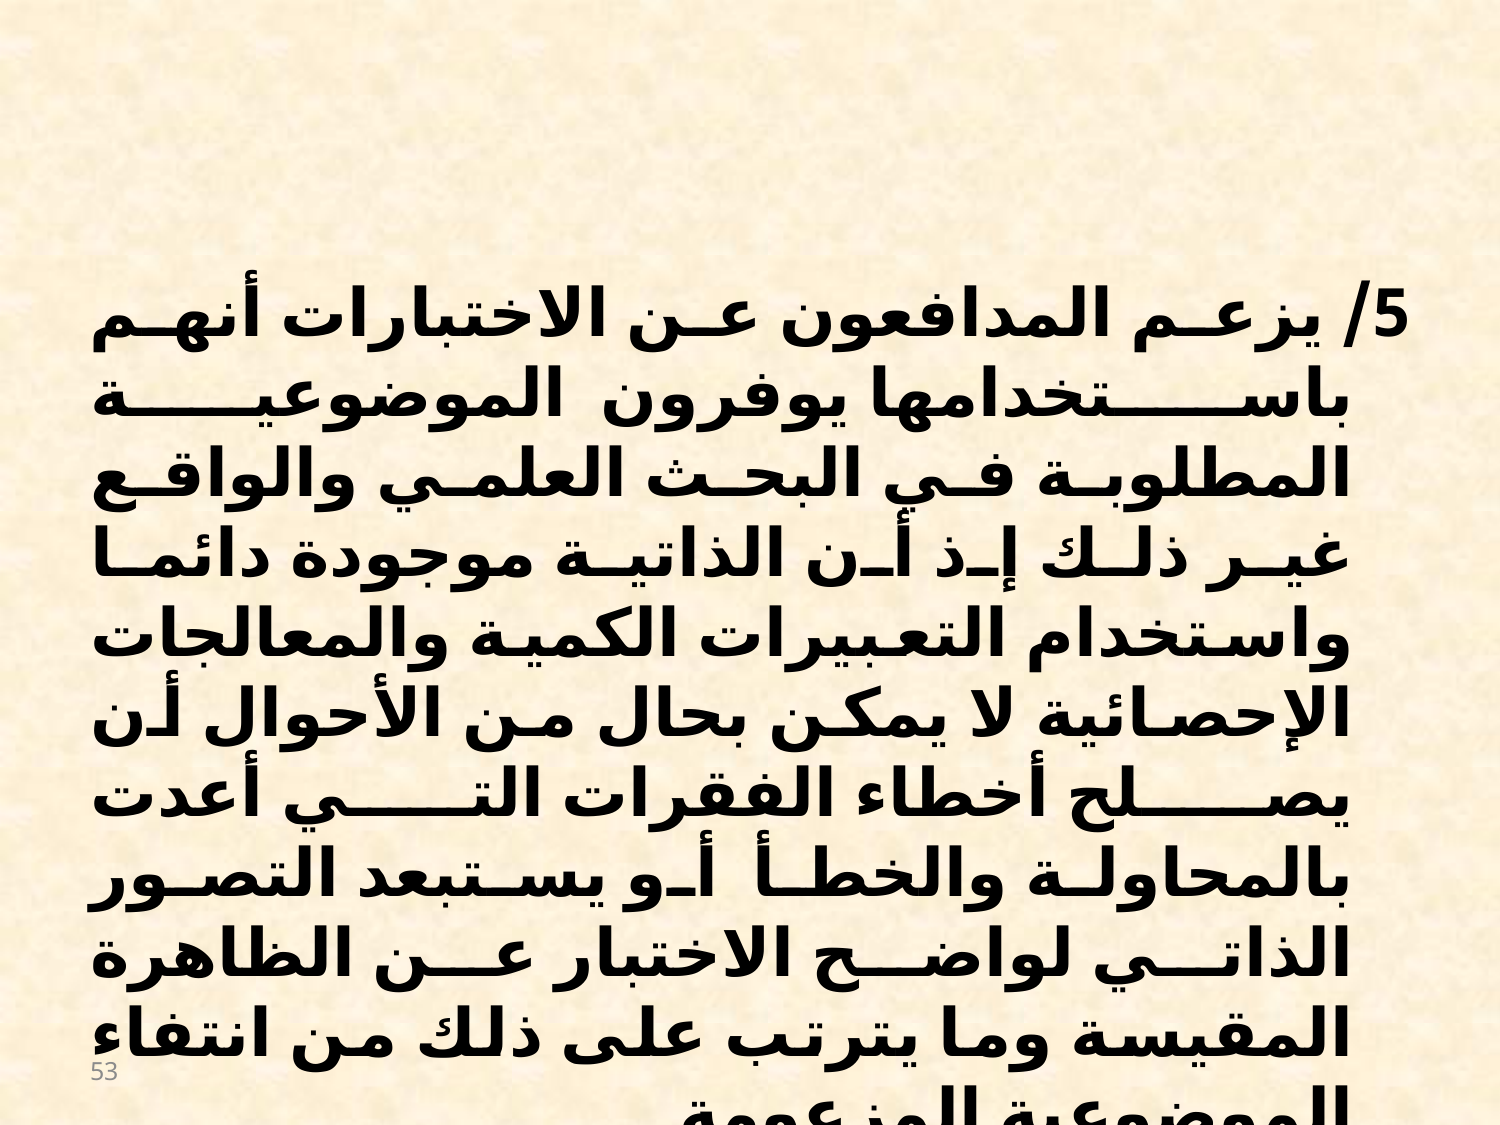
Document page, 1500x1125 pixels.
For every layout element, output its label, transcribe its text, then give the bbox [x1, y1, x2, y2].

list 5/ يزعم المدافعون عن الاختبارات أنهم باستخدامها يوفرون الموضوعية المطلوبة في البحث العلمي والواقع غير ذلك إذ أن الذاتية موجودة دائما واستخدام التعبيرات الكمية والمعالجات الإحصائية لا يمكن بحال من الأحوال أن يصلح أخطاء الفقرات التي أعدت بالمحاولة والخطأ أو يستبعد التصور الذاتي لواضح الاختبار عن الظاهرة المقيسة وما يترتب على ذلك من انتفاء الموضوعية المزعومة. [75, 262, 1425, 1005]
picture [0, 0, 1500, 1125]
slide_number 53 [75, 1042, 425, 1103]
